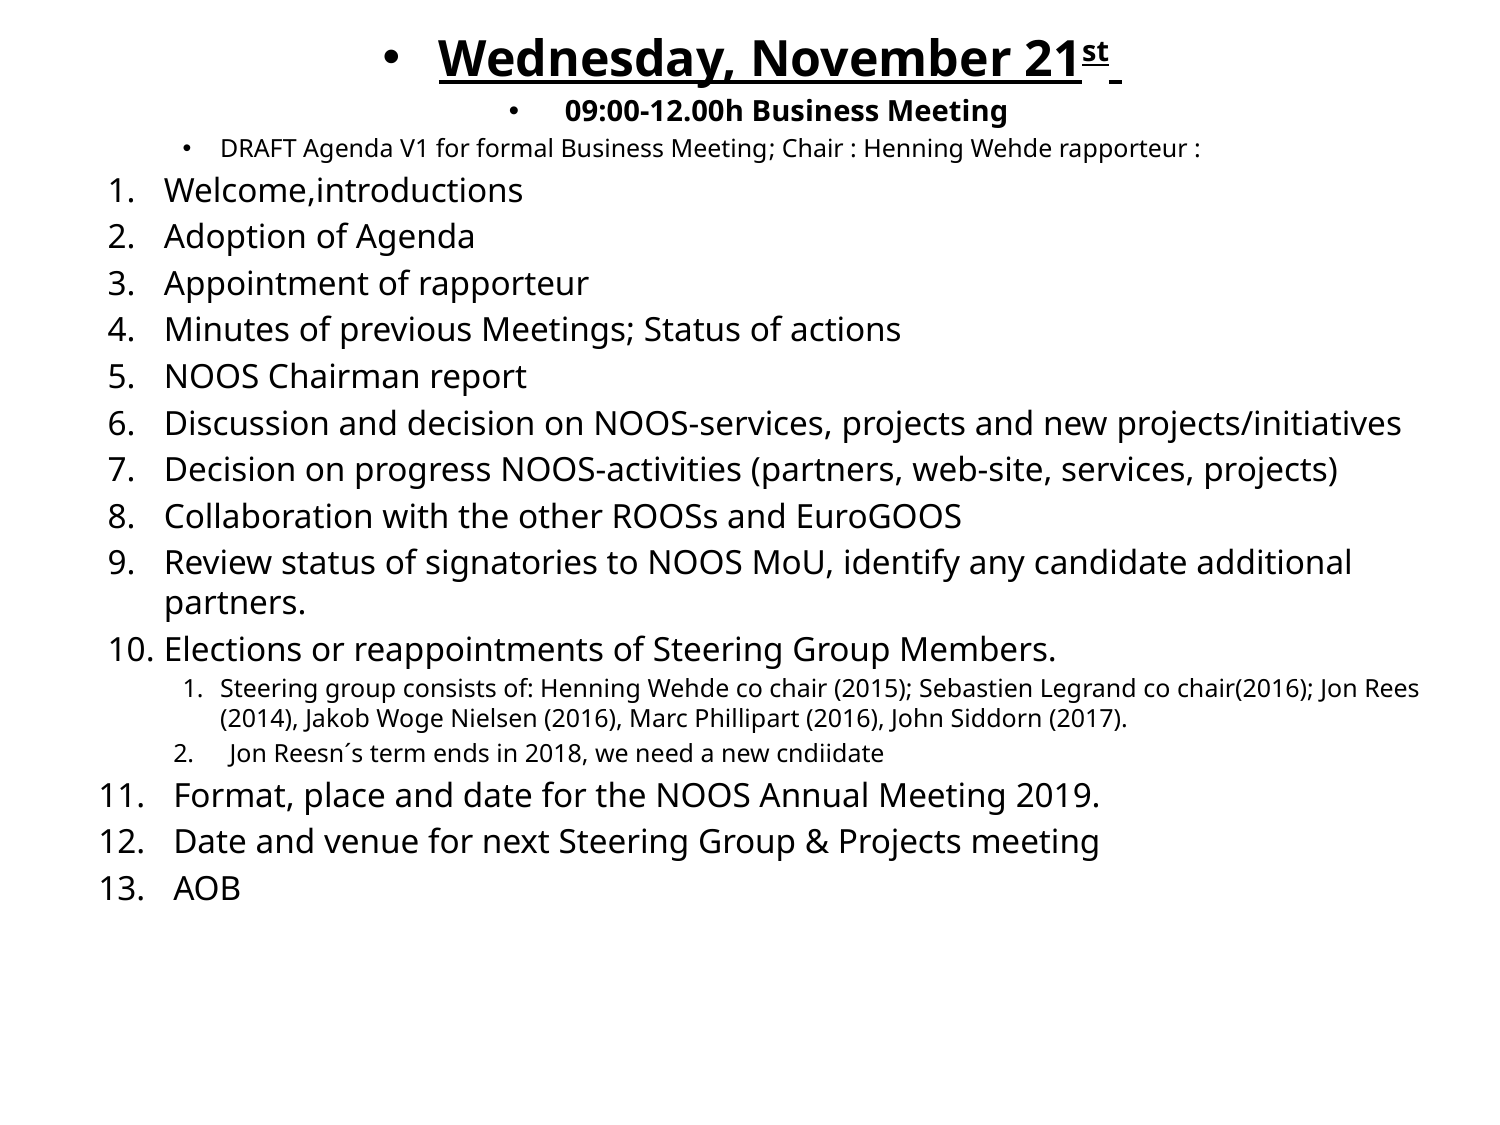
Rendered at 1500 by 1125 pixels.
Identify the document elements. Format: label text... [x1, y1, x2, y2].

list Wednesday, November 21st 09:00-12.00h Business Meeting DRAFT Agenda V1 for formal Business Meeting; Chair : Henning Wehde rapporteur : Welcome,introductions Adoption of Agenda Appointment of rapporteur Minutes of previous Meetings; Status of actions NOOS Chairman report Discussion and decision on NOOS-services, projects and new projects/initiatives Decision on progress NOOS-activities (partners, web-site, services, projects) Collaboration with the other ROOSs and EuroGOOS Review status of signatories to NOOS MoU, identify any candidate additional partners. Elections or reappointments of Steering Group Members. Steering group consists of: Henning Wehde co chair (2015); Sebastien Legrand co chair(2016); Jon Rees (2014), Jakob Woge Nielsen (2016), Marc Phillipart (2016), John Siddorn (2017). Jon Reesn´s term ends in 2018, we need a new cndiidate Format, place and date for the NOOS Annual Meeting 2019. Date and venue for next Steering Group & Projects meeting AOB [17, 19, 1500, 965]
